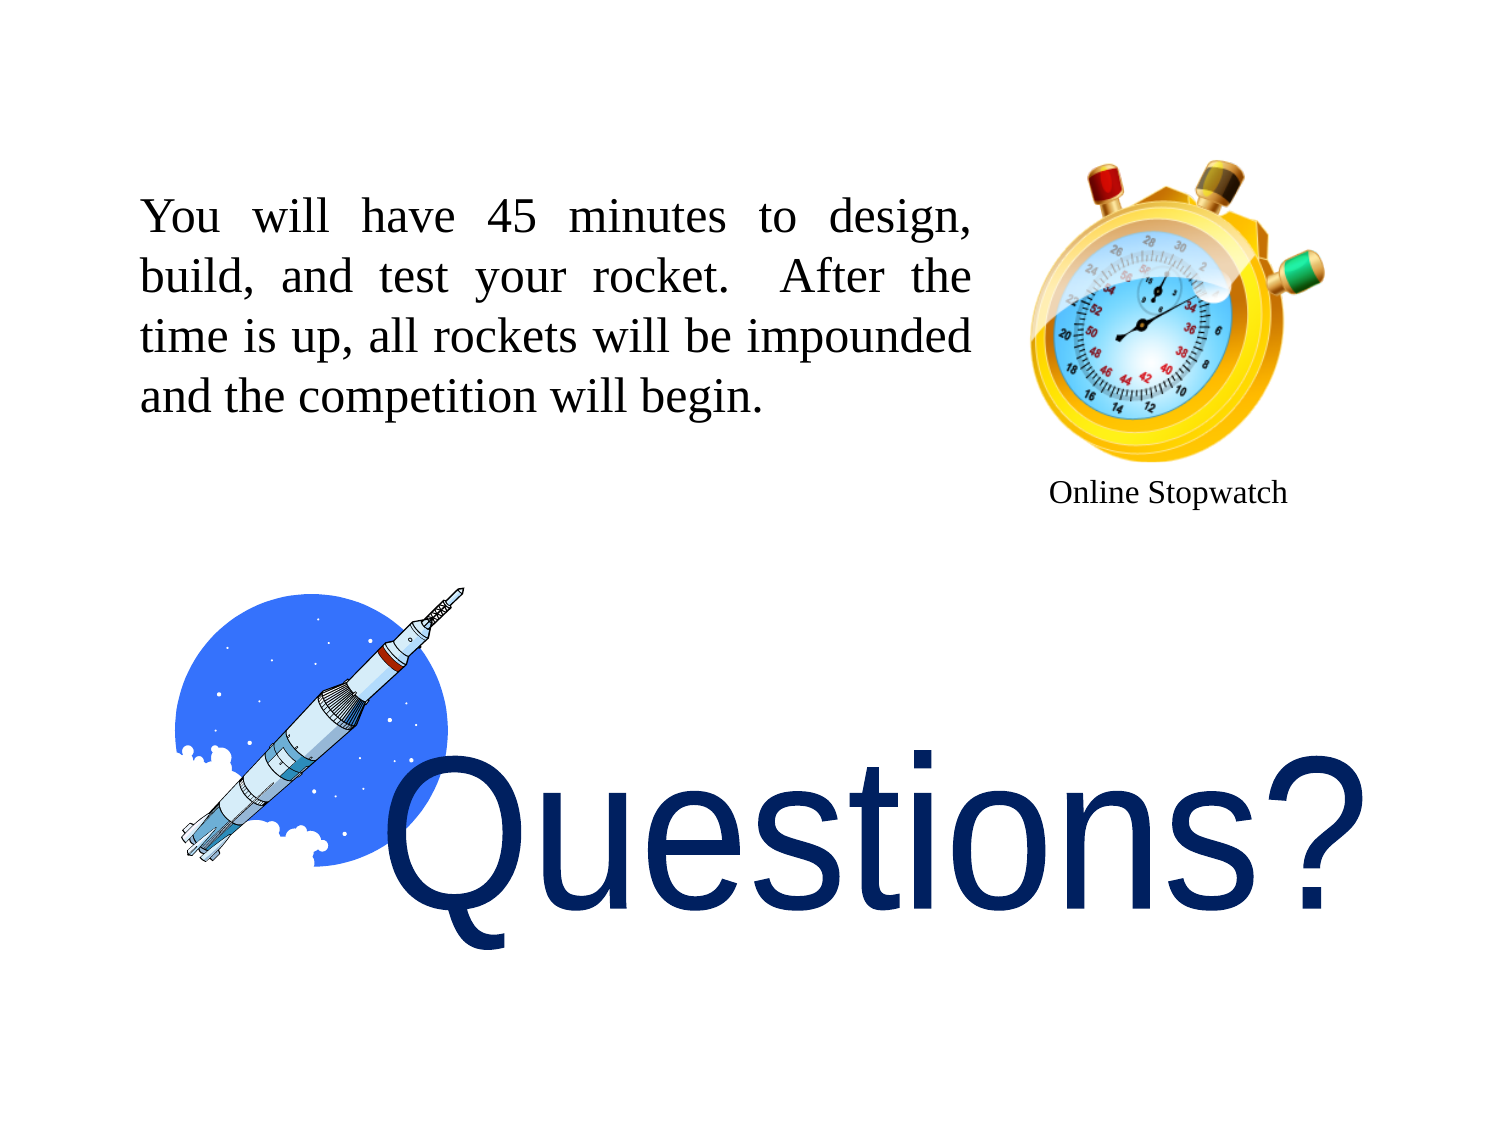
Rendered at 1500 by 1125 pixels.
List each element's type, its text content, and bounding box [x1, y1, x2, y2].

picture [174, 587, 465, 867]
picture [1012, 137, 1363, 488]
text_box Online Stopwatch [999, 462, 1338, 518]
text_box You will have 45 minutes to design, build, and test your rocket. After the time is up, all rockets will be impounded and the competition will begin. [125, 174, 988, 430]
